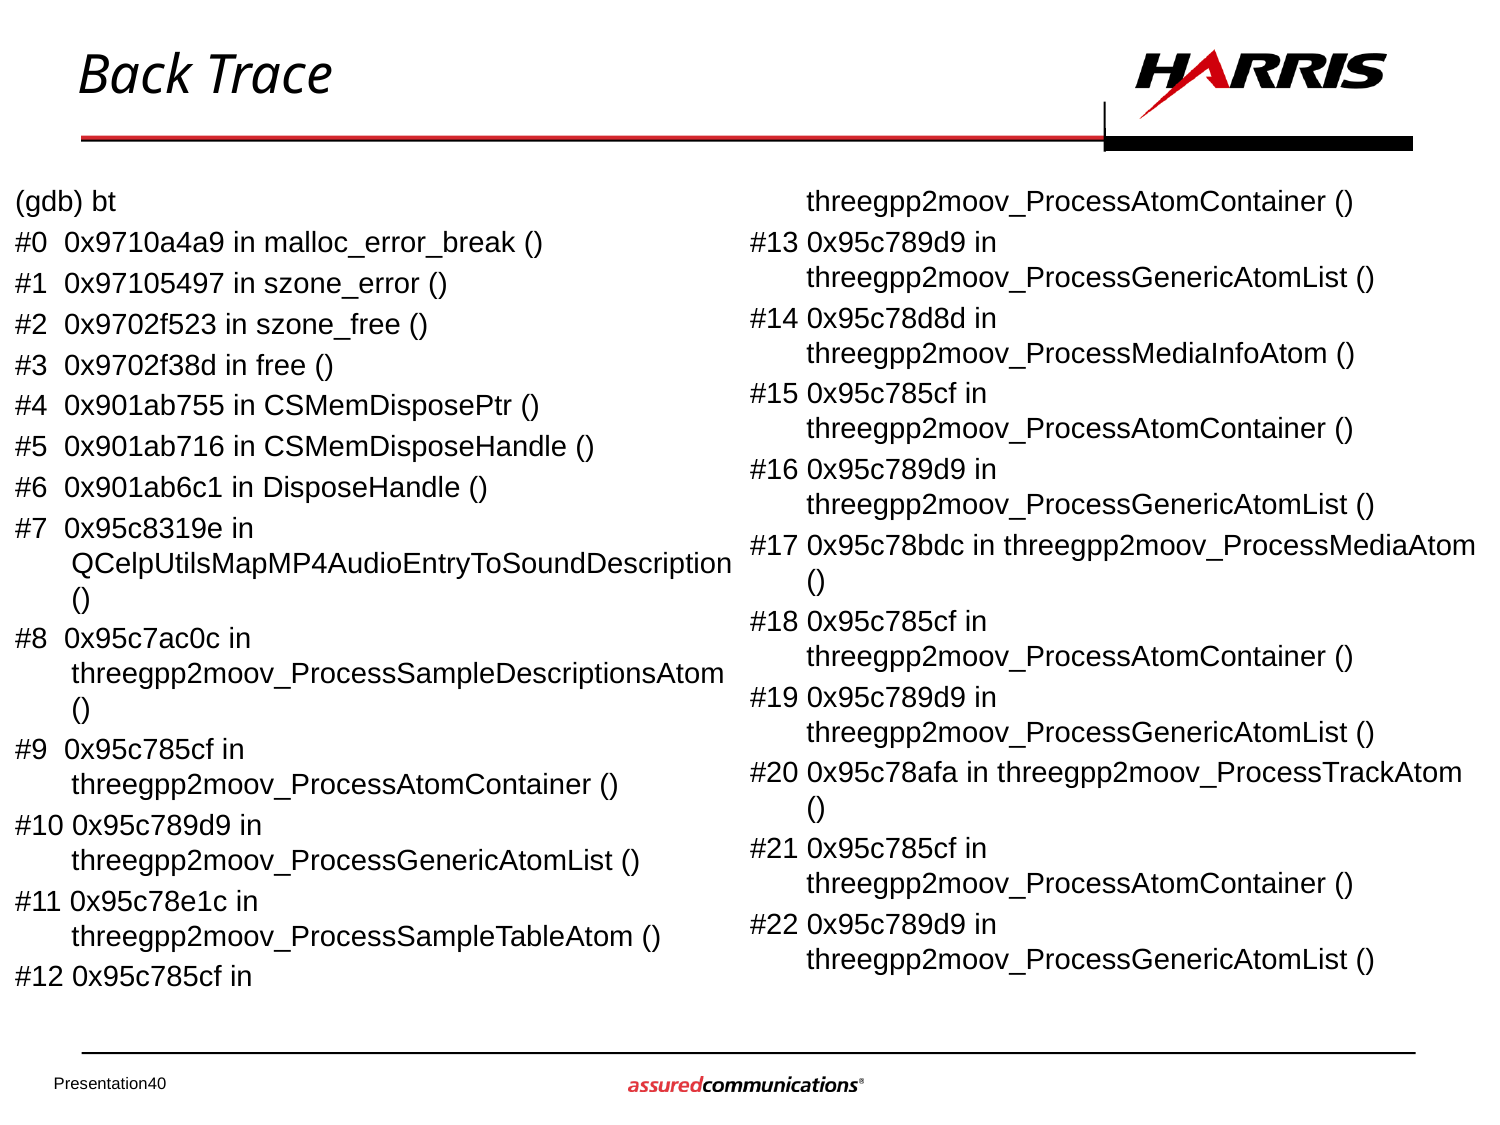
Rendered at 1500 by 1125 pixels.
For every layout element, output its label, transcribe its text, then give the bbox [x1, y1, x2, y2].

title Back Trace [62, 27, 951, 117]
picture [1135, 49, 1387, 119]
list (gdb) bt #0 0x9710a4a9 in malloc_error_break () #1 0x97105497 in szone_error () #2 0x9702f523 in szone_free () #3 0x9702f38d in free () #4 0x901ab755 in CSMemDisposePtr () #5 0x901ab716 in CSMemDisposeHandle () #6 0x901ab6c1 in DisposeHandle () #7 0x95c8319e in QCelpUtilsMapMP4AudioEntryToSoundDescription () #8 0x95c7ac0c in threegpp2moov_ProcessSampleDescriptionsAtom () #9 0x95c785cf in threegpp2moov_ProcessAtomContainer () #10 0x95c789d9 in threegpp2moov_ProcessGenericAtomList () #11 0x95c78e1c in threegpp2moov_ProcessSampleTableAtom () #12 0x95c785cf in threegpp2moov_ProcessAtomContainer () #13 0x95c789d9 in threegpp2moov_ProcessGenericAtomList () #14 0x95c78d8d in threegpp2moov_ProcessMediaInfoAtom () #15 0x95c785cf in threegpp2moov_ProcessAtomContainer () #16 0x95c789d9 in threegpp2moov_ProcessGenericAtomList () #17 0x95c78bdc in threegpp2moov_ProcessMediaAtom () #18 0x95c785cf in threegpp2moov_ProcessAtomContainer () #19 0x95c789d9 in threegpp2moov_ProcessGenericAtomList () #20 0x95c78afa in threegpp2moov_ProcessTrackAtom () #21 0x95c785cf in threegpp2moov_ProcessAtomContainer () #22 0x95c789d9 in threegpp2moov_ProcessGenericAtomList () [0, 174, 1500, 1026]
picture [628, 1076, 864, 1092]
